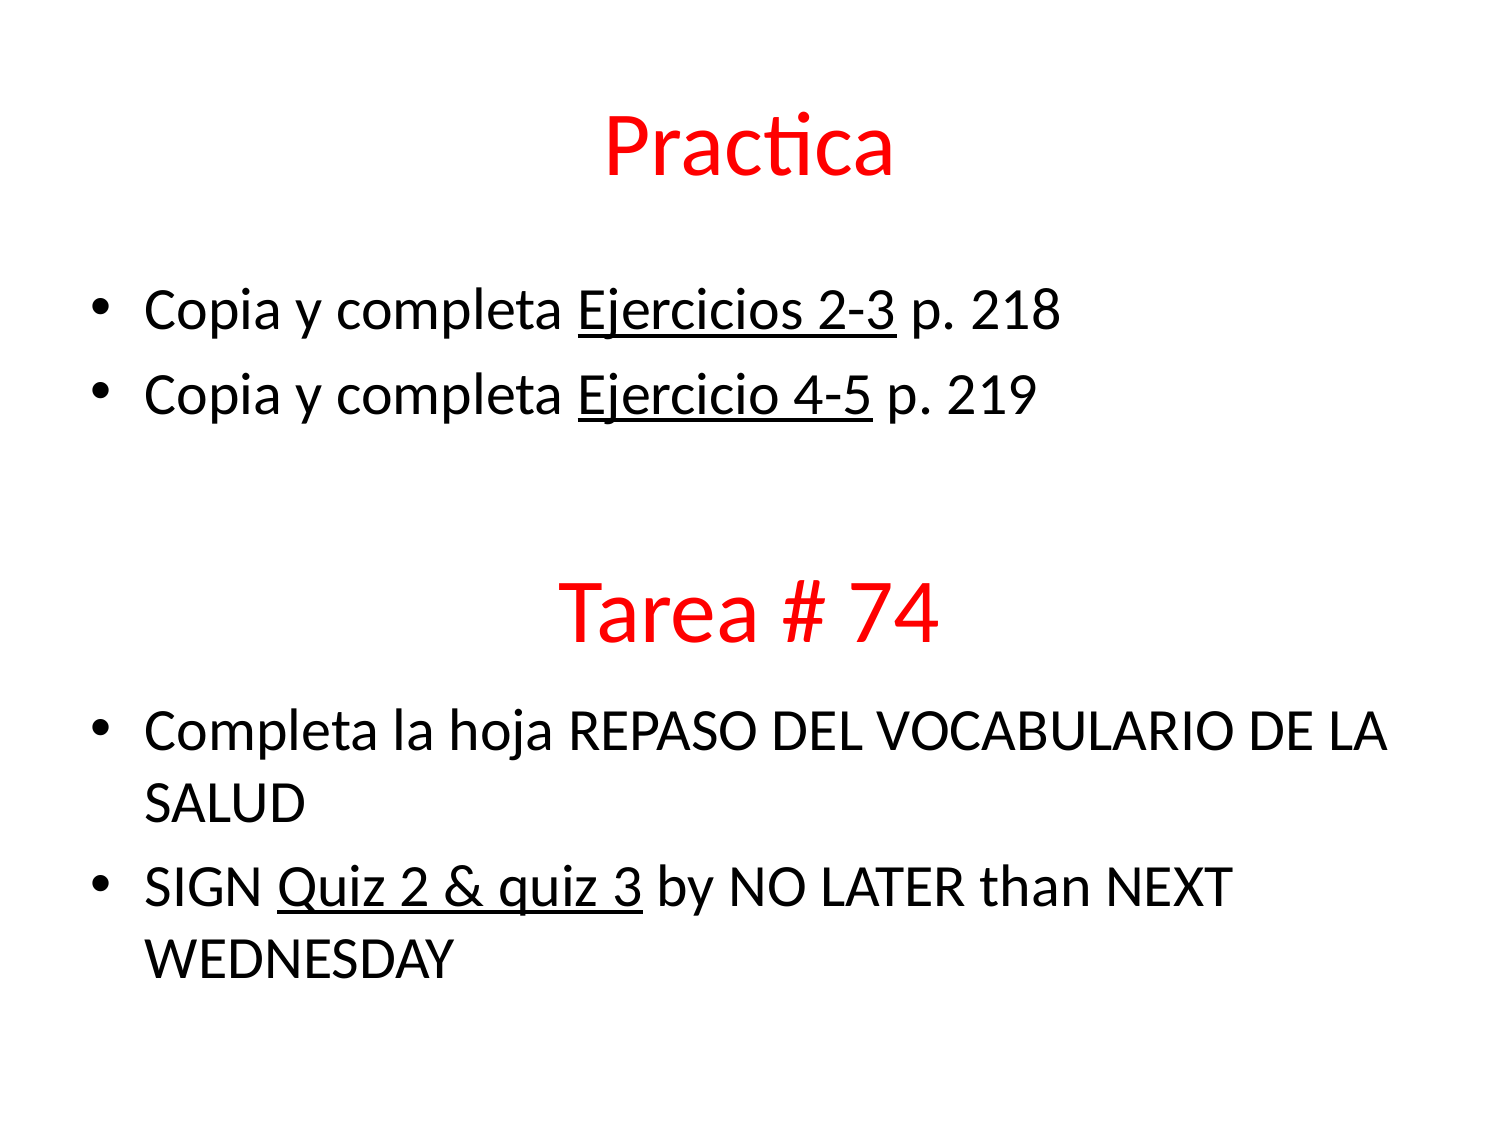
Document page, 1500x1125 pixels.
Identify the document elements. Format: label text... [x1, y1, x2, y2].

text_box Tarea # 74 [74, 512, 1425, 700]
list Copia y completa Ejercicios 2-3 p. 218 Copia y completa Ejercicio 4-5 p. 219 Completa la hoja REPASO DEL VOCABULARIO DE LA SALUD SIGN Quiz 2 & quiz 3 by NO LATER than NEXT WEDNESDAY [75, 700, 1425, 1005]
list Copia y completa Ejercicios 2-3 p. 218 Copia y completa Ejercicio 4-5 p. 219 Completa la hoja REPASO DEL VOCABULARIO DE LA SALUD SIGN Quiz 2 & quiz 3 by NO LATER than NEXT WEDNESDAY [75, 262, 1425, 512]
title Practica [75, 45, 1425, 233]
